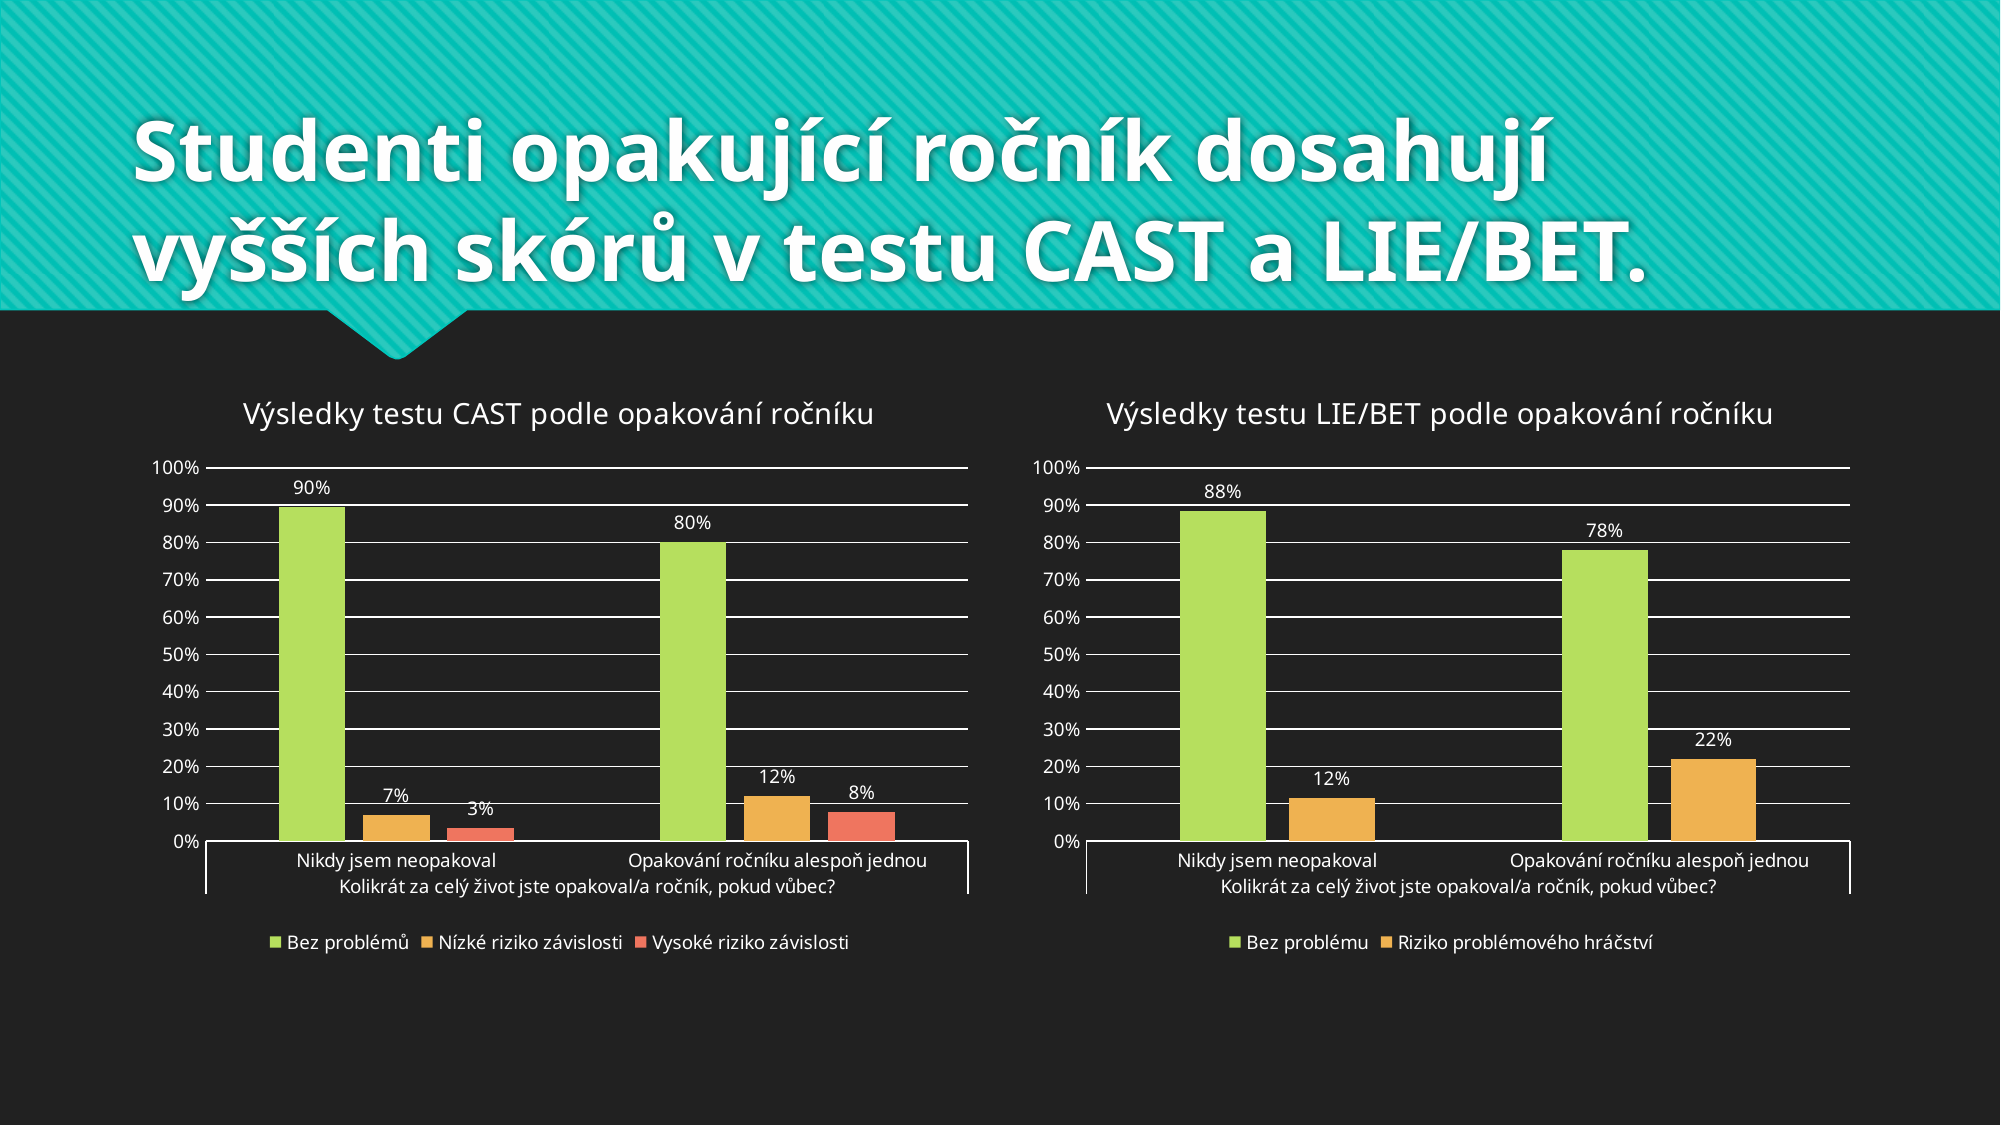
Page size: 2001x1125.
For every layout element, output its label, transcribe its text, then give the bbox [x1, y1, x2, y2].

title Studenti opakující ročník dosahují vyšších skórů v testu CAST a LIE/BET. [117, 146, 1852, 306]
chart [1014, 364, 1868, 962]
chart [134, 364, 986, 962]
